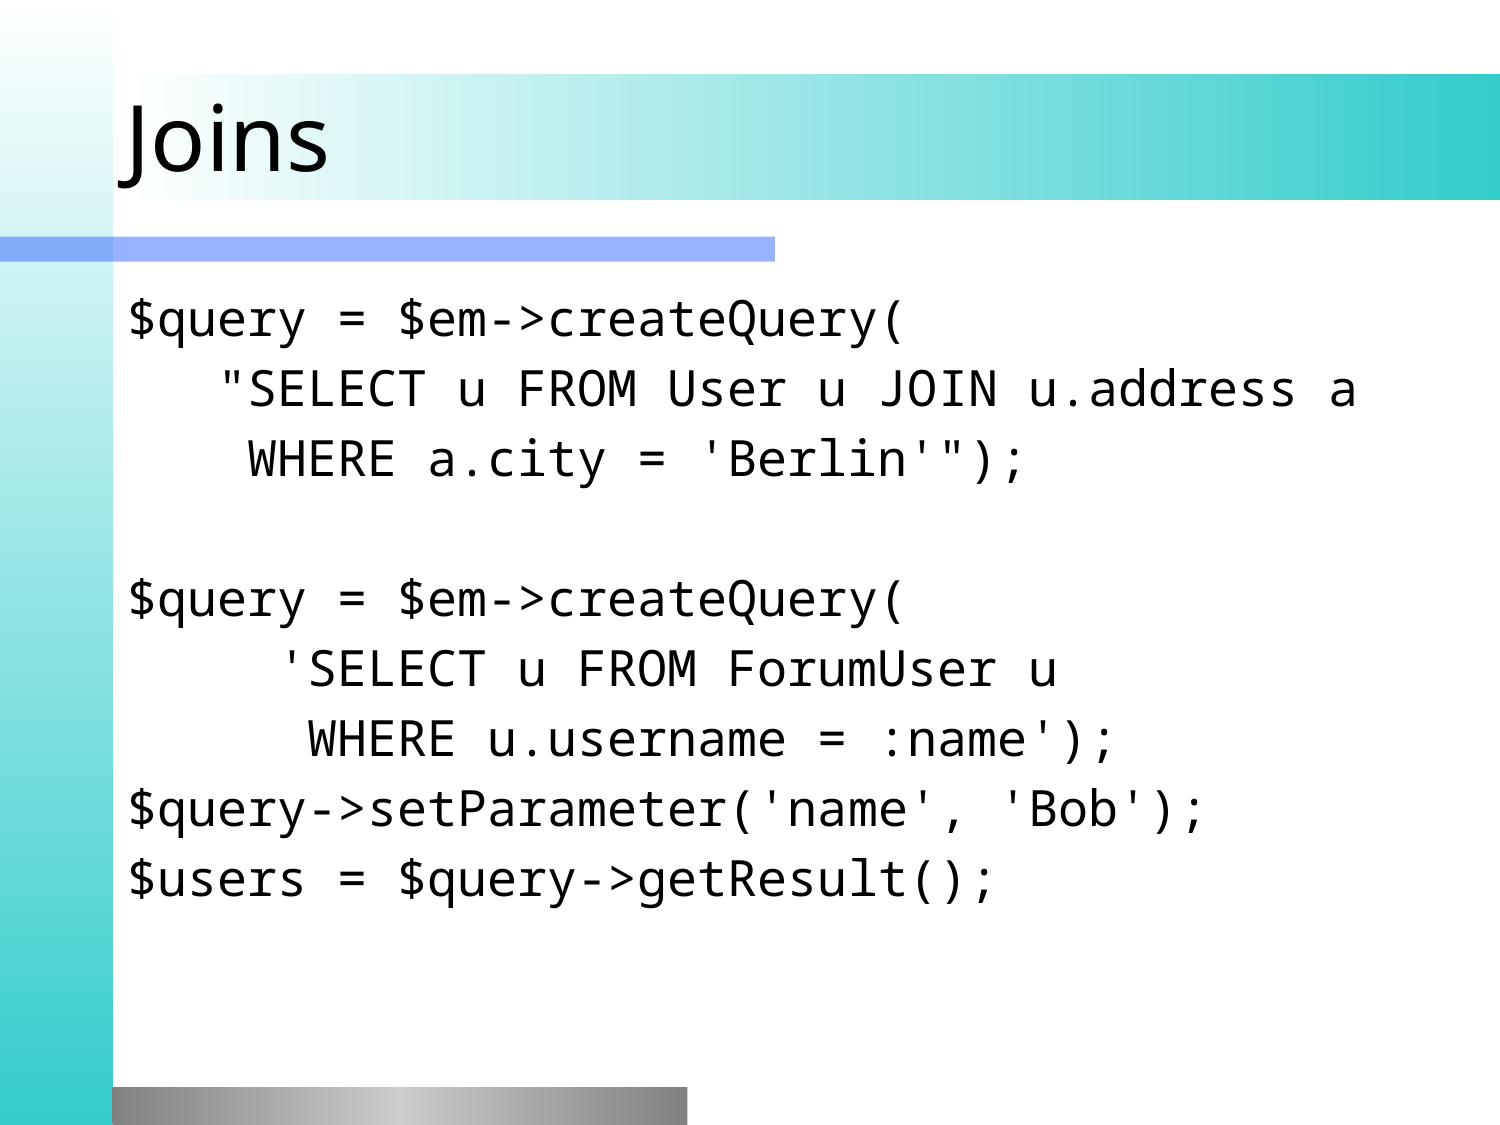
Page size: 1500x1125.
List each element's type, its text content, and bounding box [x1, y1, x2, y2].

title Joins [110, 40, 1386, 229]
list $query = $em->createQuery( "SELECT u FROM User u JOIN u.address a WHERE a.city = 'Berlin'"); $query = $em->createQuery( 'SELECT u FROM ForumUser u WHERE u.username = :name'); $query->setParameter('name', 'Bob'); $users = $query->getResult(); [112, 278, 1417, 1073]
